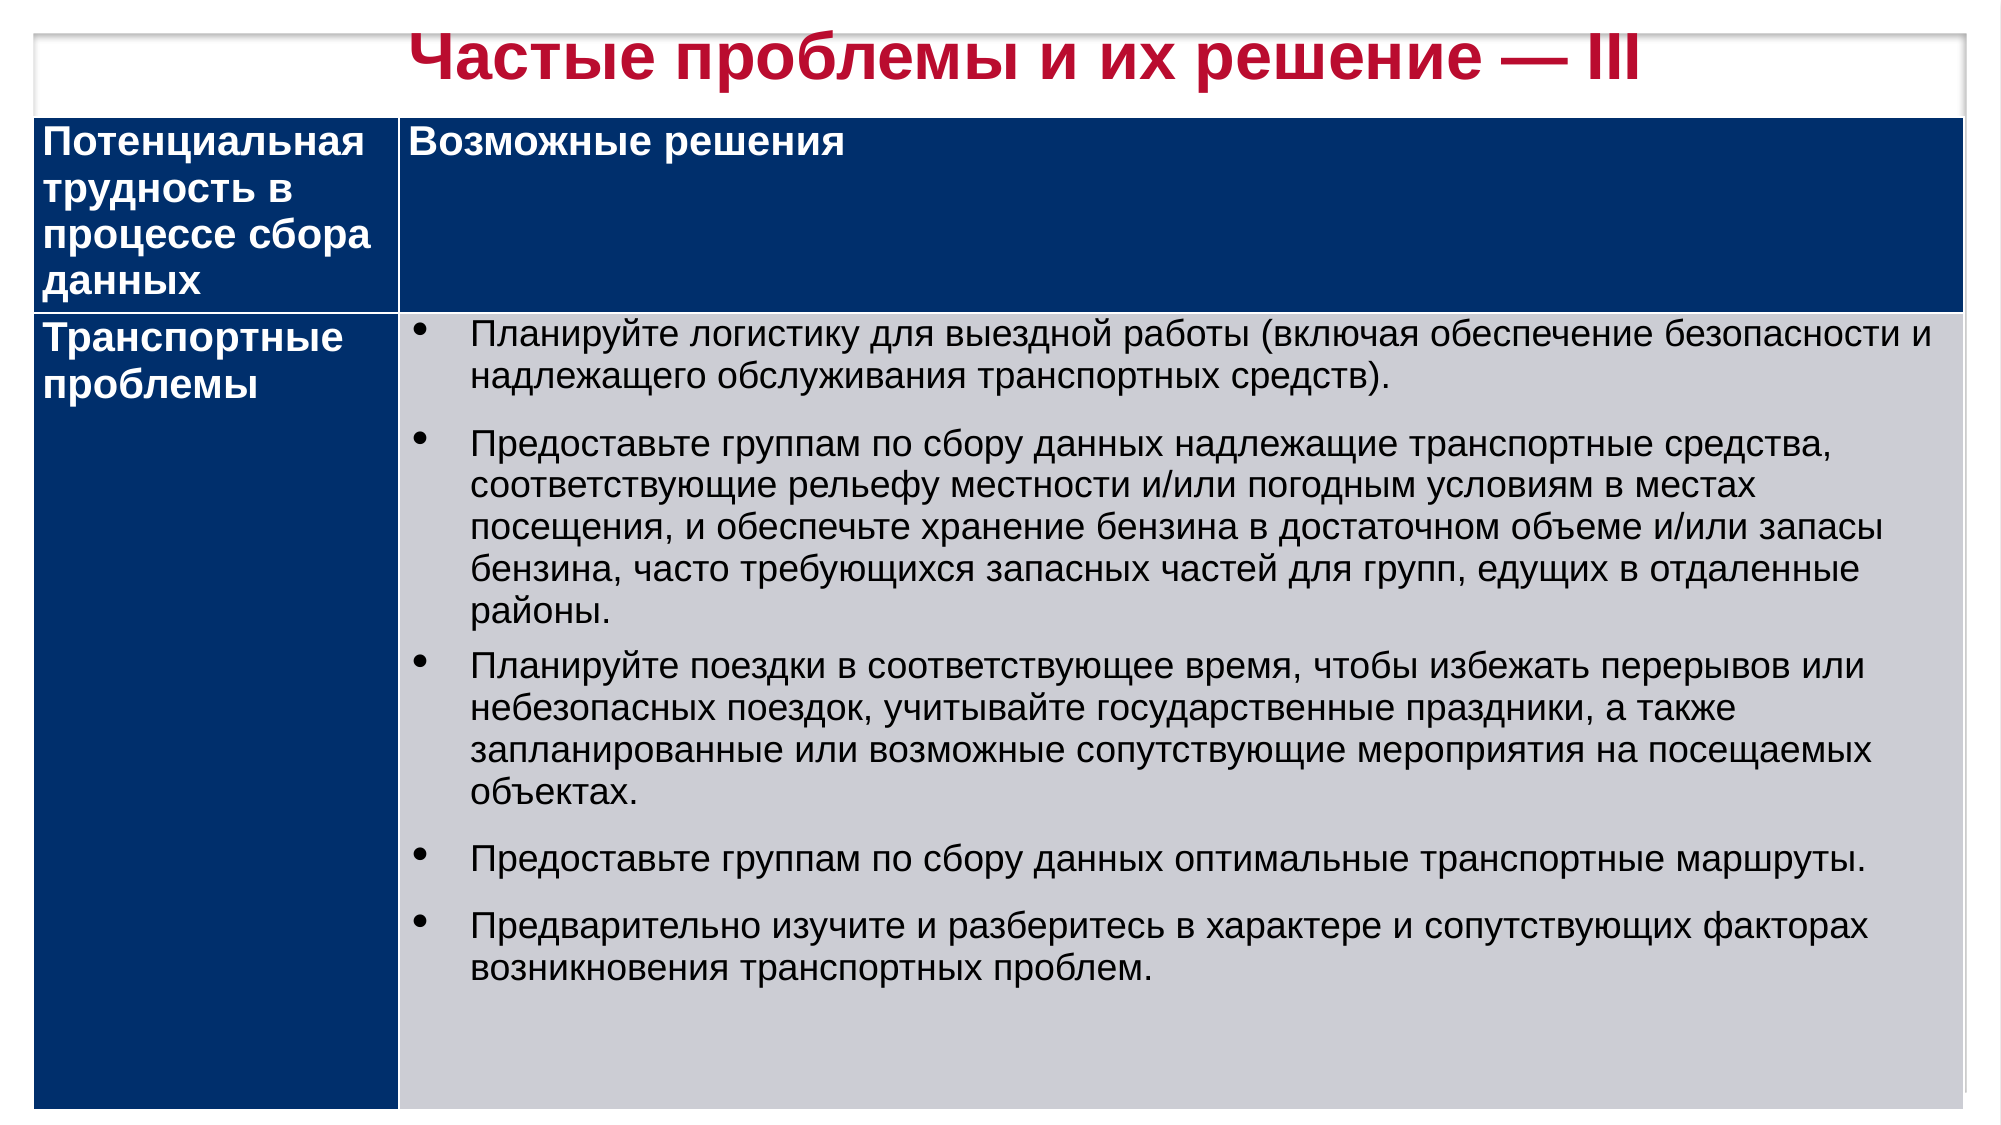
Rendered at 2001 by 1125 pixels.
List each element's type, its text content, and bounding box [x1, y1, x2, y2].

table_cell Планируйте логистику для выездной работы (включая обеспечение безопасности и надлежащего обслуживания транспортных средств). Предоставьте группам по сбору данных надлежащие транспортные средства, соответствующие рельефу местности и/или погодным условиям в местах посещения, и обеспечьте хранение бензина в достаточном объеме и/или запасы бензина, часто требующихся запасных частей для групп, едущих в отдаленные районы. Планируйте поездки в соответствующее время, чтобы избежать перерывов или небезопасных поездок, учитывайте государственные праздники, а также запланированные или возможные сопутствующие мероприятия на посещаемых объектах. Предоставьте группам по сбору данных оптимальные транспортные маршруты. Предварительно изучите и разберитесь в характере и сопутствующих факторах возникновения транспортных проблем. [400, 314, 1963, 1109]
table_header Возможные решения [400, 118, 1963, 312]
table_cell Транспортные проблемы [34, 314, 398, 1109]
table_header Потенциальная трудность в процессе сбора данных [34, 118, 398, 312]
title Частые проблемы и их решение — III [344, 0, 1708, 116]
